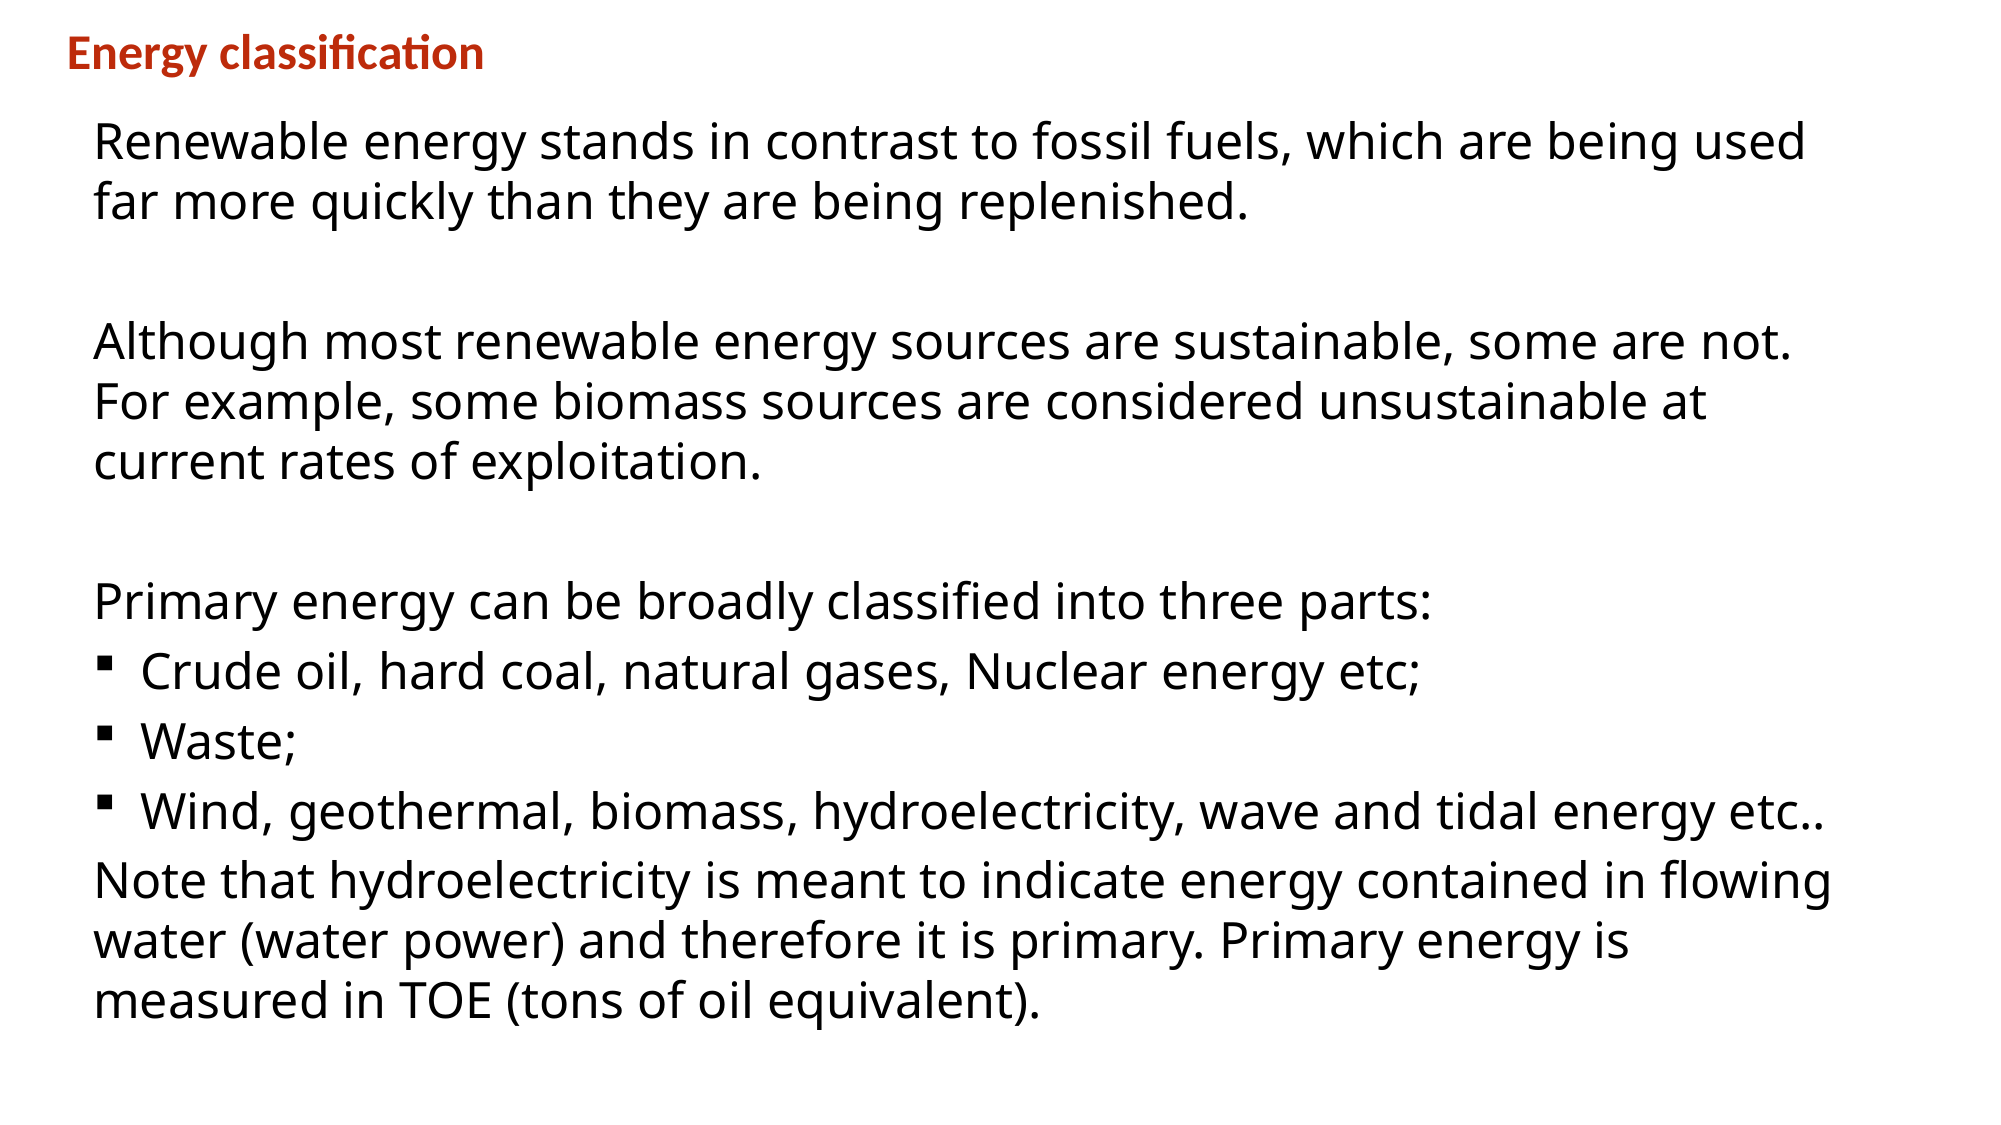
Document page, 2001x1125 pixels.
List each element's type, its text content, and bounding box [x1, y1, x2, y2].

list Energy classification [52, 26, 1895, 680]
